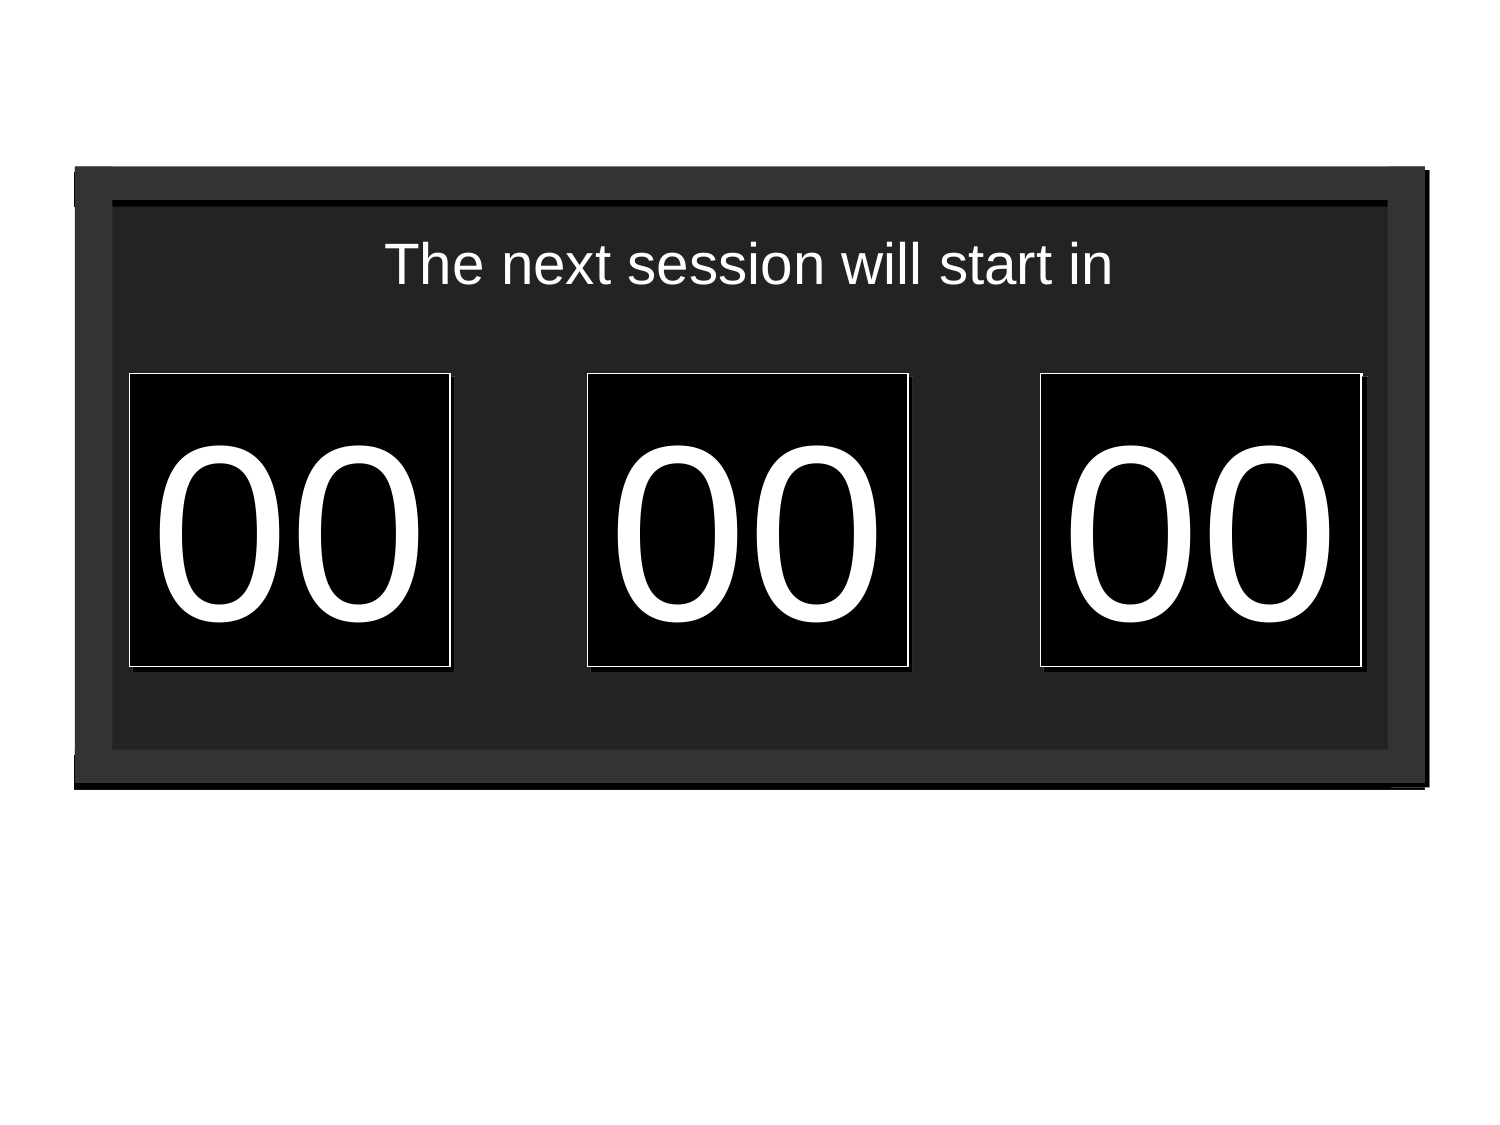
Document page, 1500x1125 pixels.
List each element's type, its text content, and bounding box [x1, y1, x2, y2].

text_box 00 [129, 373, 450, 667]
text_box 00 [1040, 373, 1361, 667]
text_box 00 [587, 373, 908, 667]
